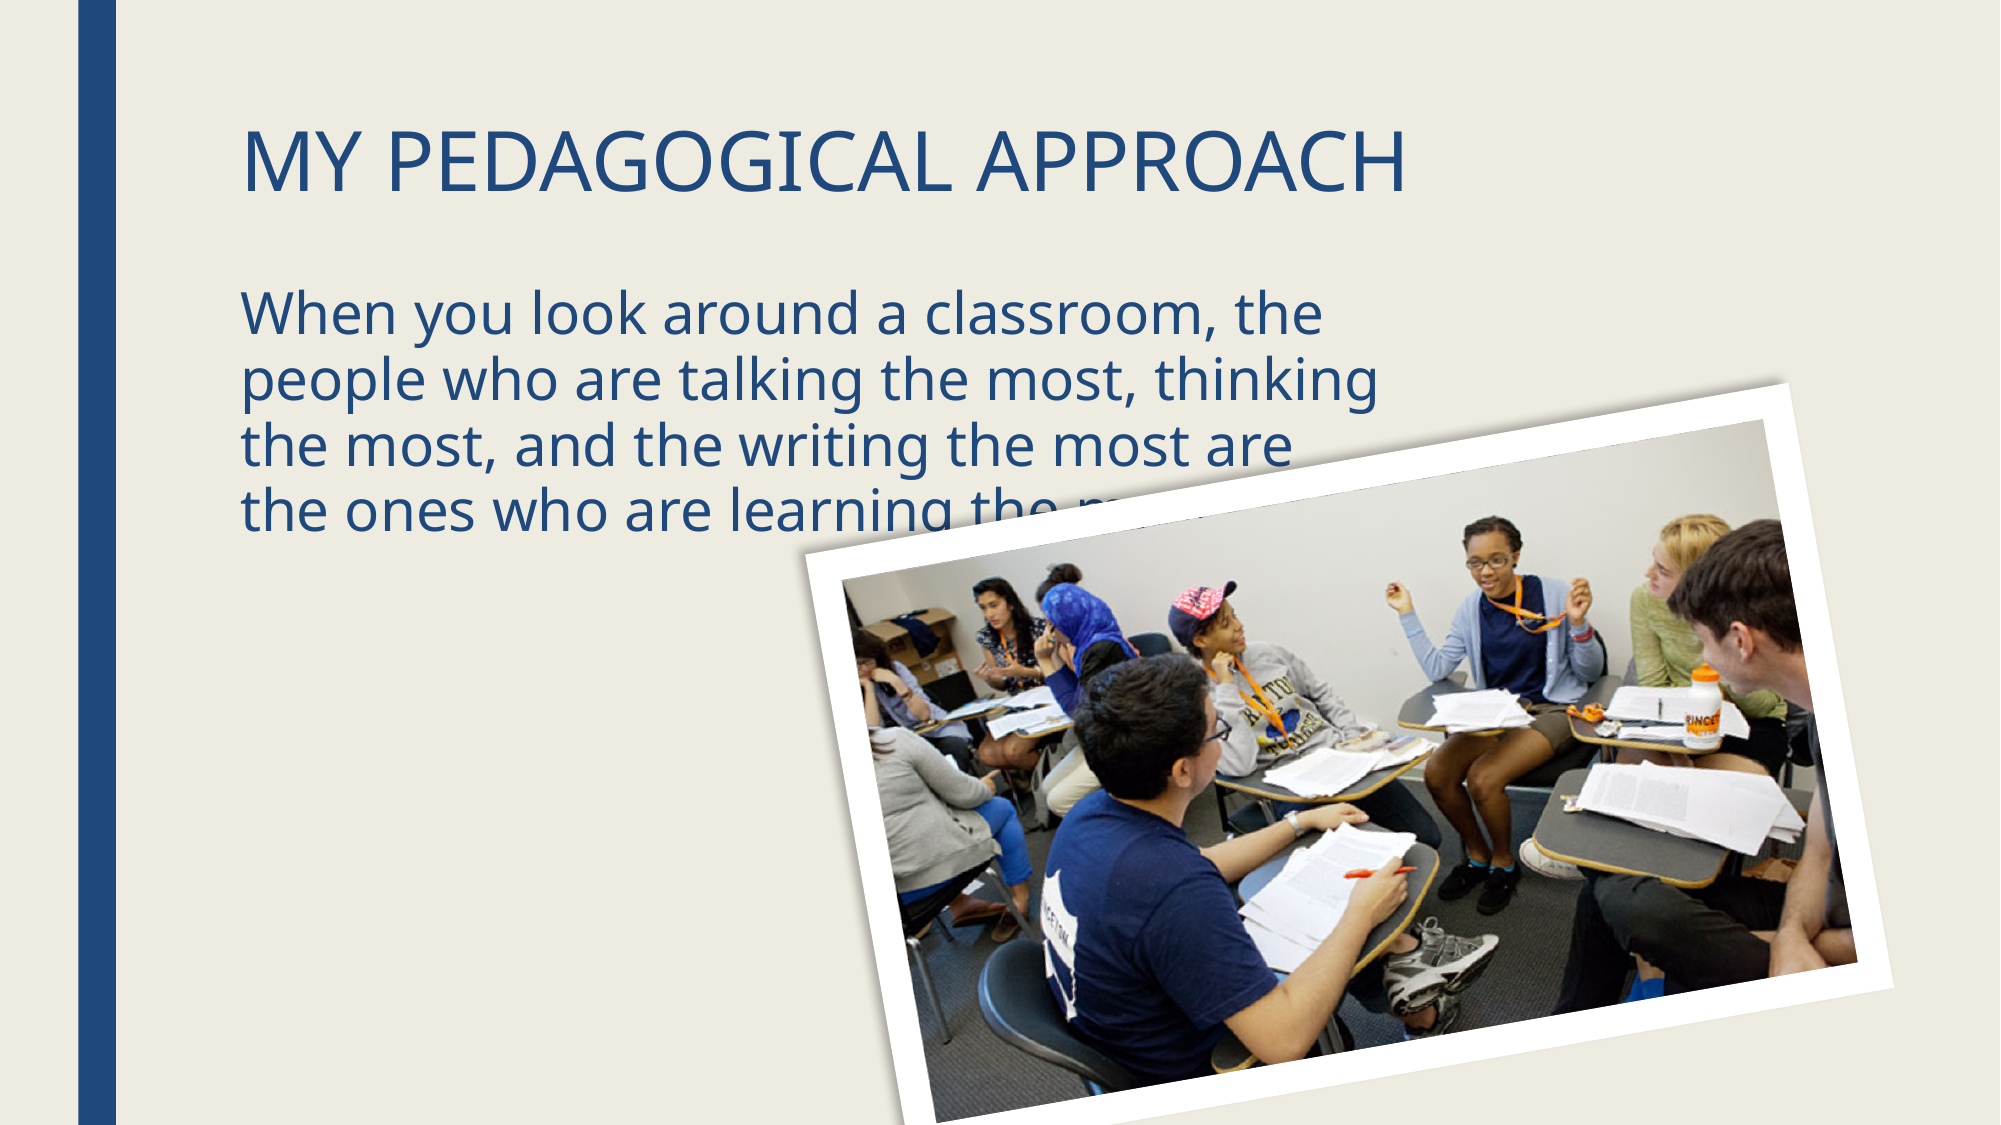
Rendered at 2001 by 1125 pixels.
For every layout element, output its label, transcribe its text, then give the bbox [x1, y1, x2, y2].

list When you look around a classroom, the people who are talking the most, thinking the most, and the writing the most are the ones who are learning the most. [225, 274, 1407, 691]
title MY PEDAGOGICAL APPROACH [225, 112, 1800, 357]
picture [843, 420, 1857, 1123]
